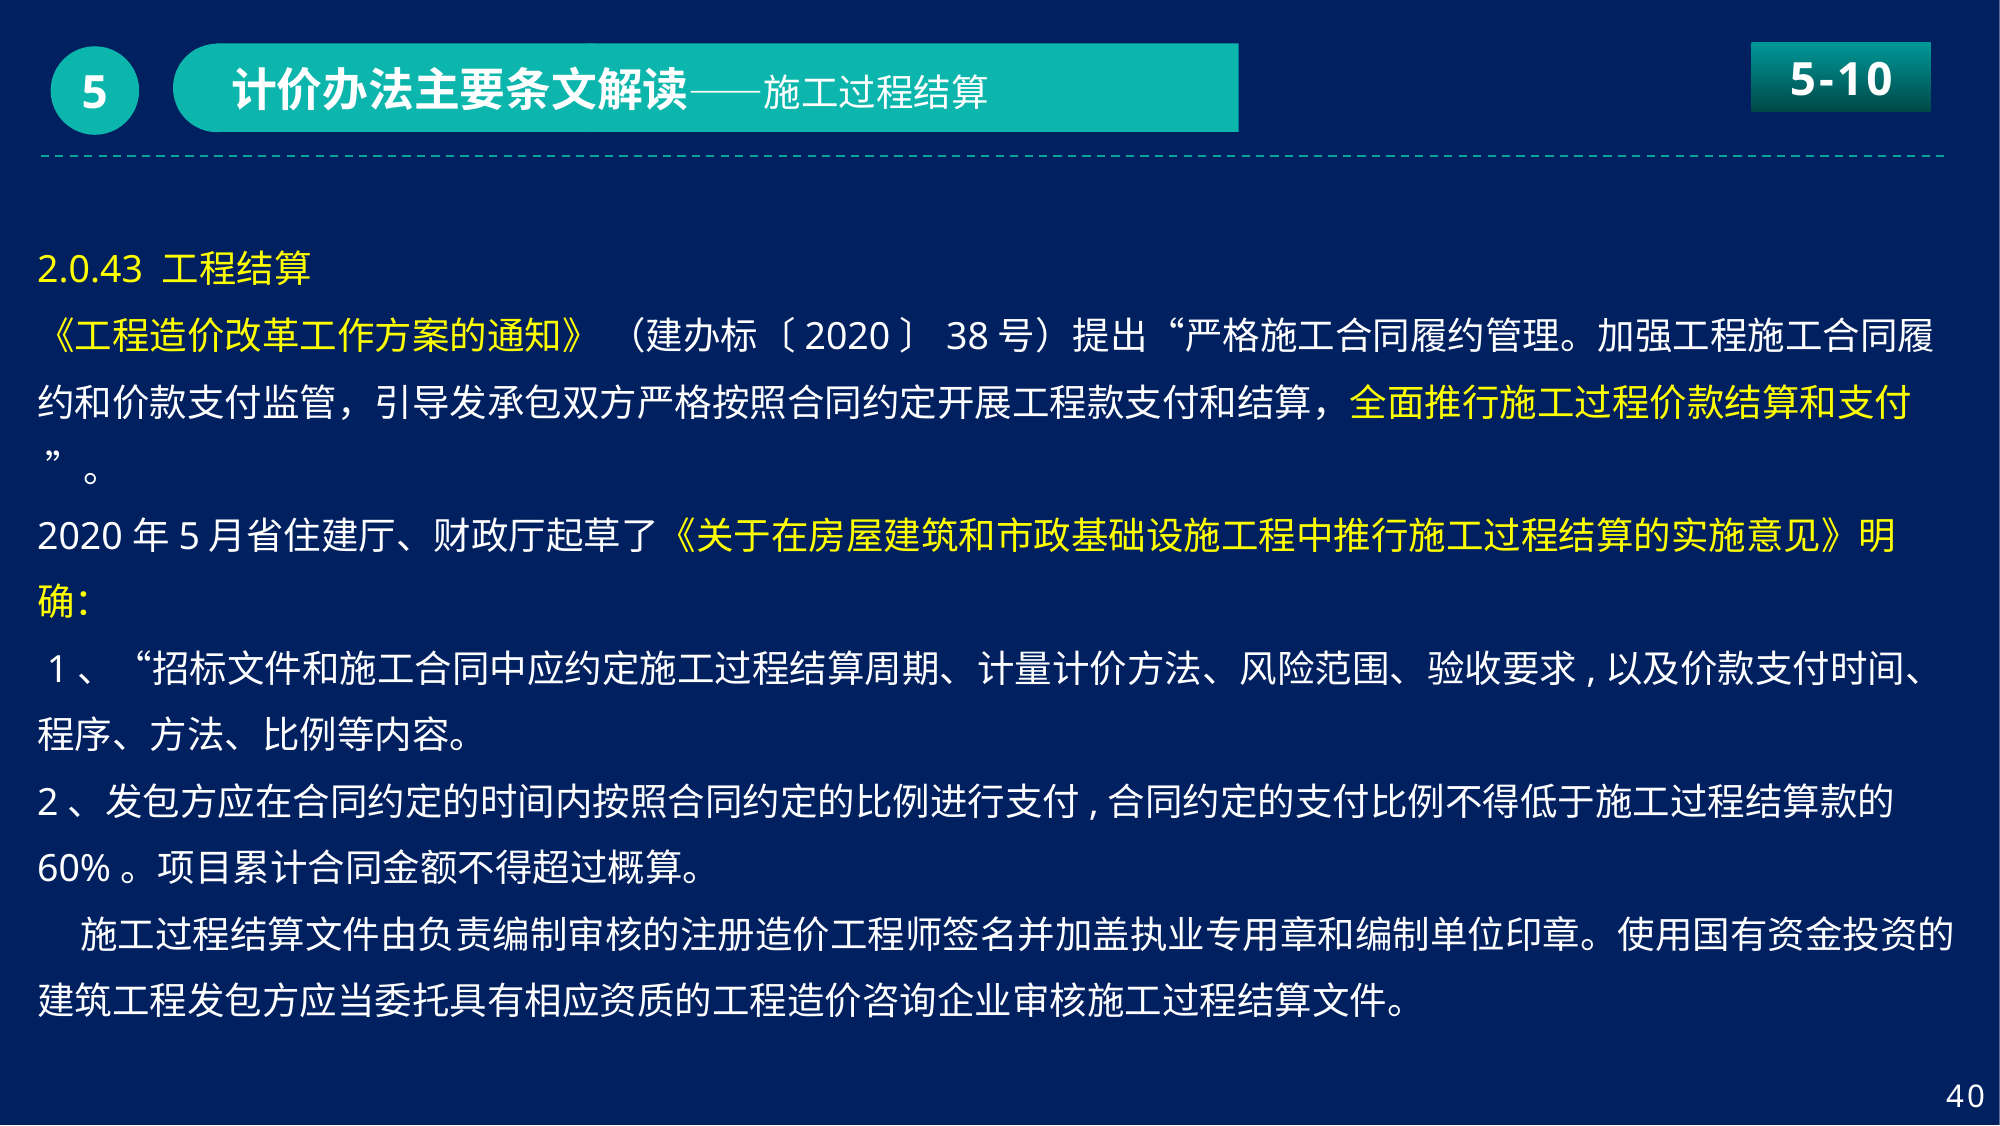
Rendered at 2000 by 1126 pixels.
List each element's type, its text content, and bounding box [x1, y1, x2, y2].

text_box 40 [1905, 1065, 2000, 1126]
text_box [40, 43, 1950, 157]
text_box 2.0.43 工程结算 《工程造价改革工作方案的通知》 （建办标〔2020〕38号）提出“严格施工合同履约管理。加强工程施工合同履约和价款支付监管，引导发承包双方严格按照合同约定开展工程款支付和结算，全面推行施工过程价款结算和支付 ”。 2020年5月省住建厅、财政厅起草了《关于在房屋建筑和市政基础设施工程中推行施工过程结算的实施意见》明确： 1、“招标文件和施工合同中应约定施工过程结算周期、计量计价方法、风险范围、验收要求,以及价款支付时间、程序、方法、比例等内容。 2、发包方应在合同约定的时间内按照合同约定的比例进行支付,合同约定的支付比例不得低于施工过程结算款的60%。项目累计合同金额不得超过概算。 施工过程结算文件由负责编制审核的注册造价工程师签名并加盖执业专用章和编制单位印章。使用国有资金投资的建筑工程发包方应当委托具有相应资质的工程造价咨询企业审核施工过程结算文件。 [22, 216, 1970, 1030]
